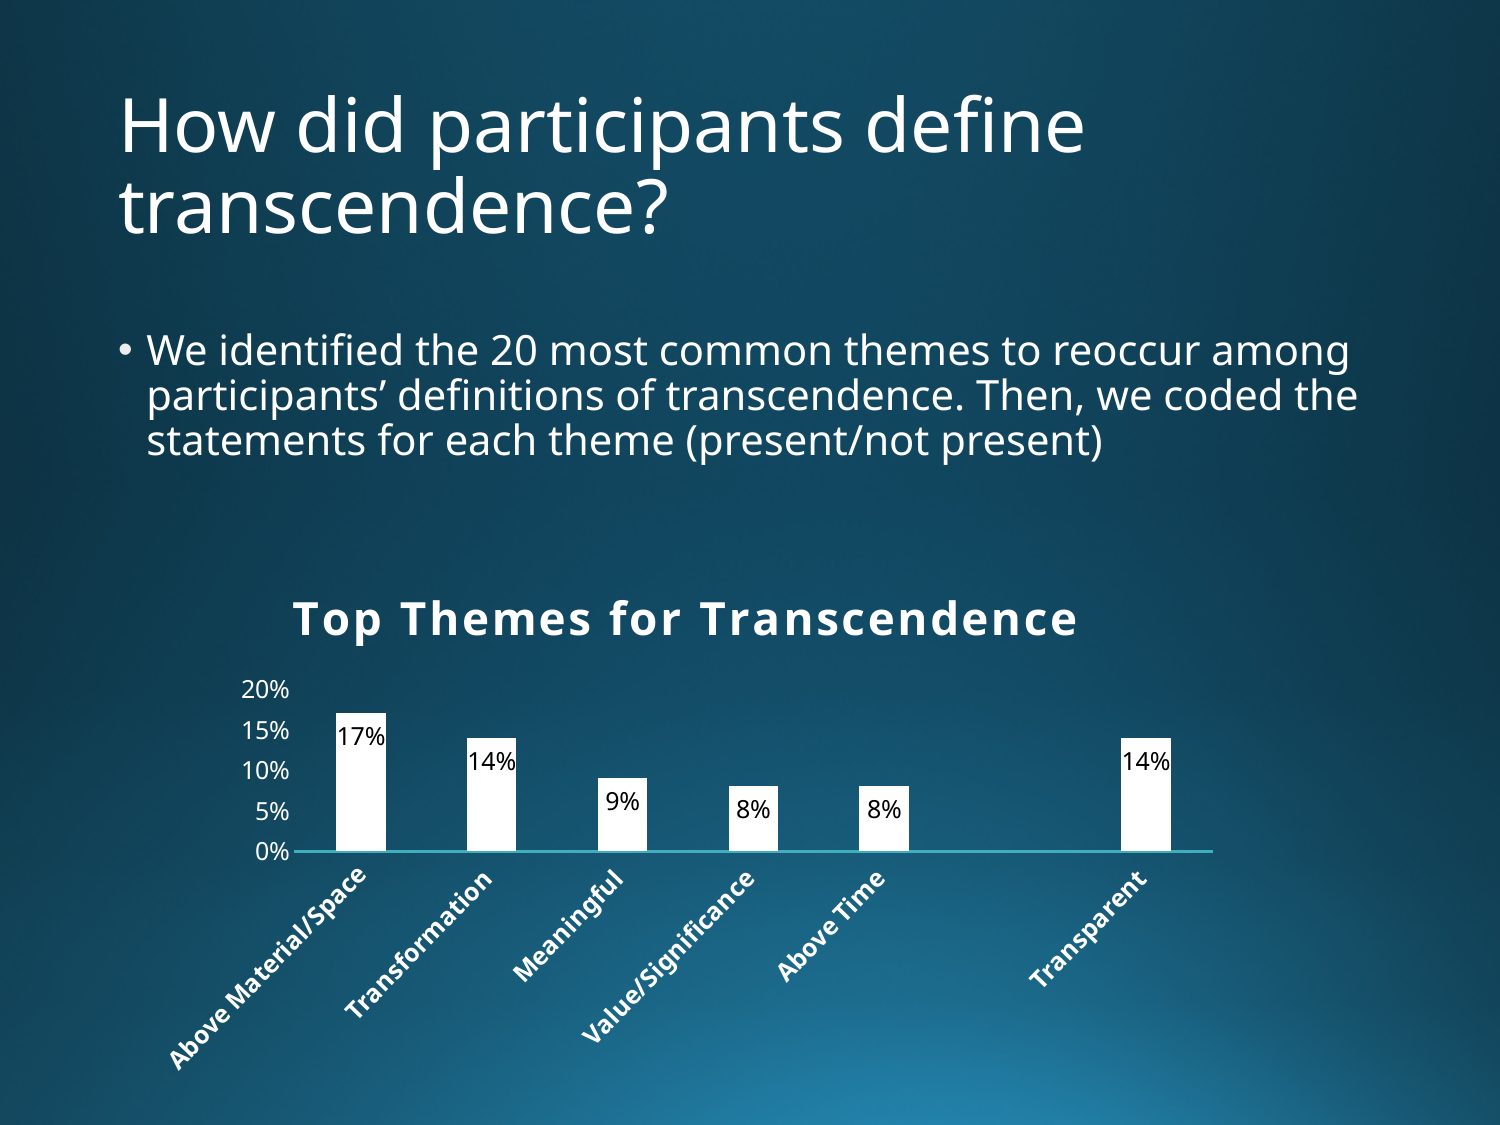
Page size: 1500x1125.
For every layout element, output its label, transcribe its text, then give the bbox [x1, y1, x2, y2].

list We identified the 20 most common themes to reoccur among participants’ definitions of transcendence. Then, we coded the statements for each theme (present/not present) [103, 321, 1397, 510]
picture [0, 0, 1500, 1125]
title How did participants define transcendence? [103, 59, 1397, 278]
chart [137, 554, 1234, 1088]
